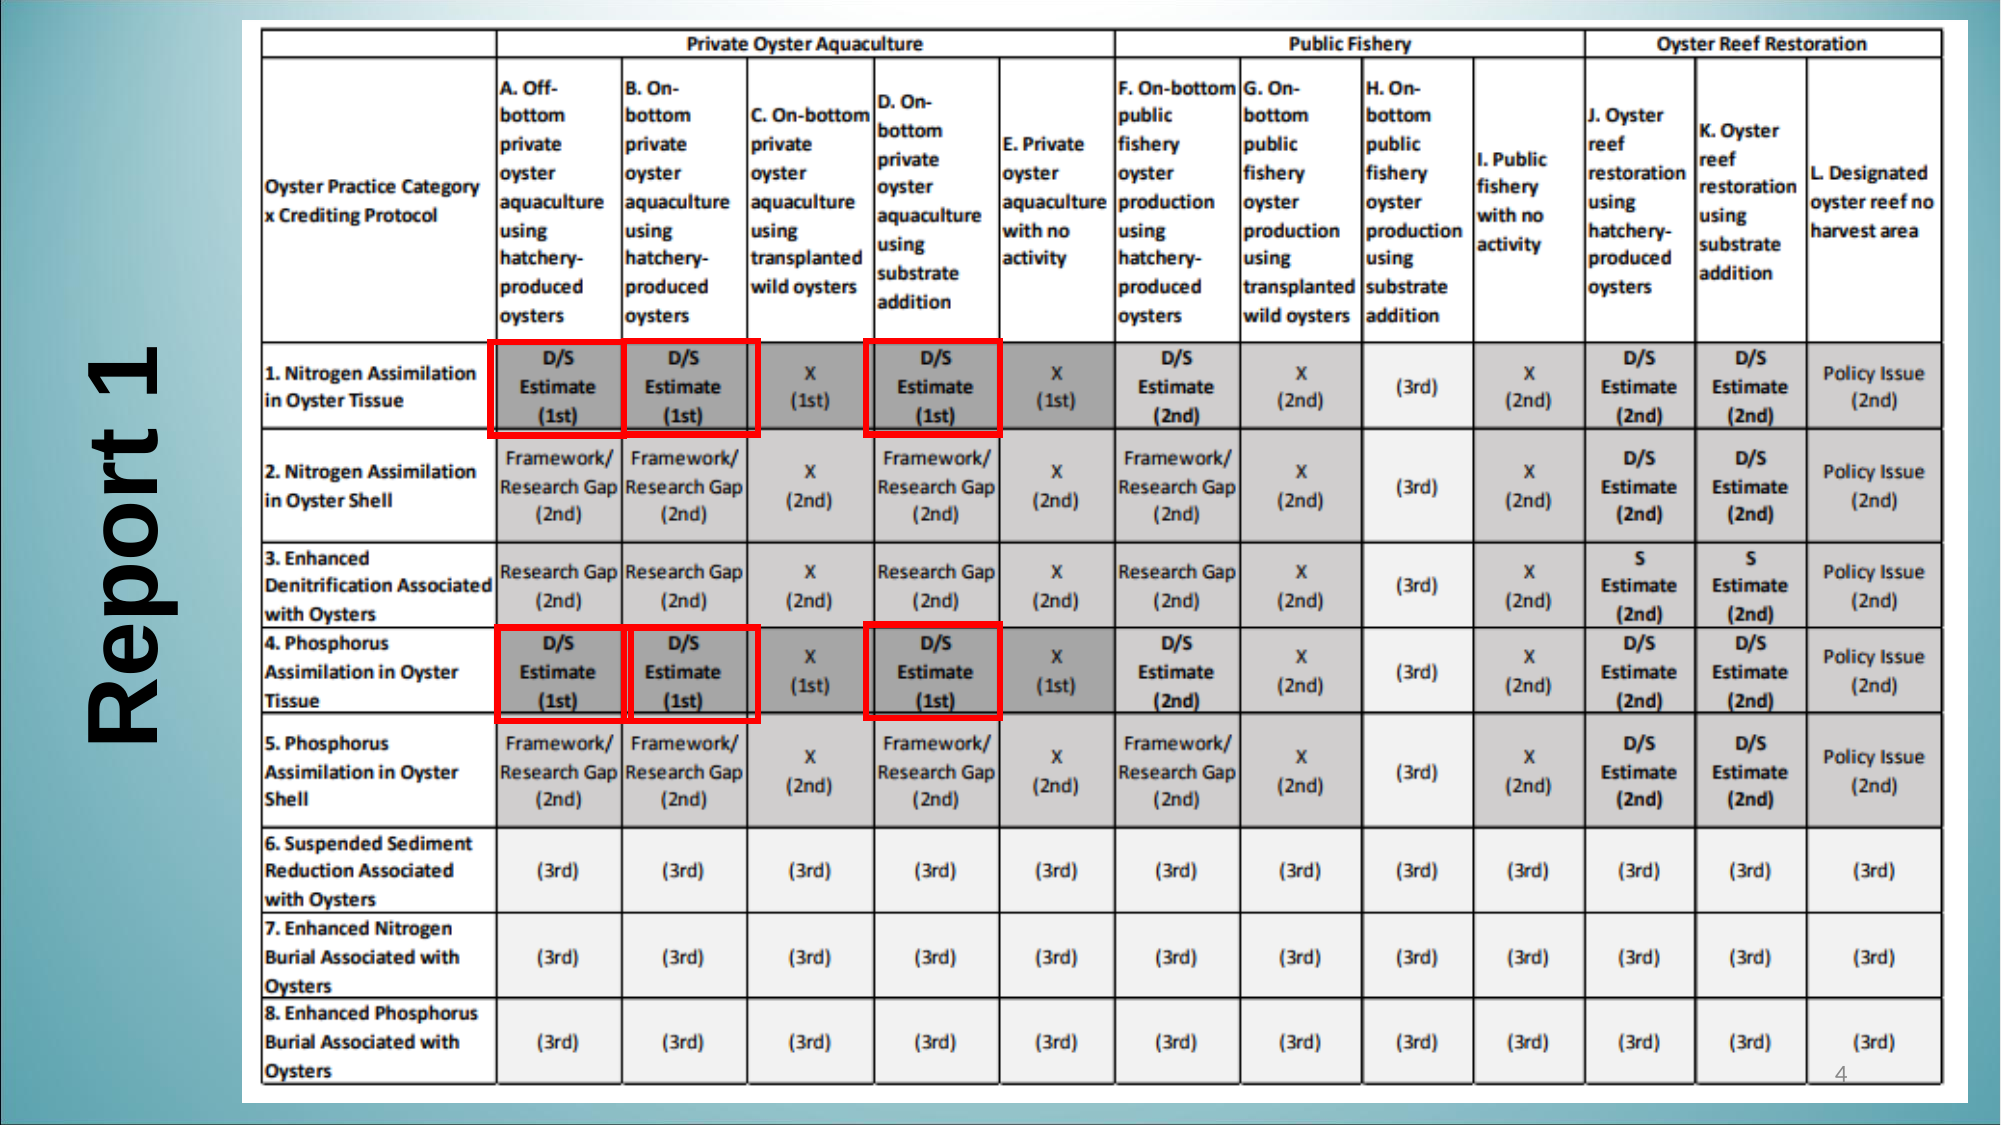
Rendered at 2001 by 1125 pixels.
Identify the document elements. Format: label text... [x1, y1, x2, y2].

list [242, 20, 1968, 1103]
text_box Report 1 [50, 279, 185, 765]
picture [0, 0, 2001, 1125]
